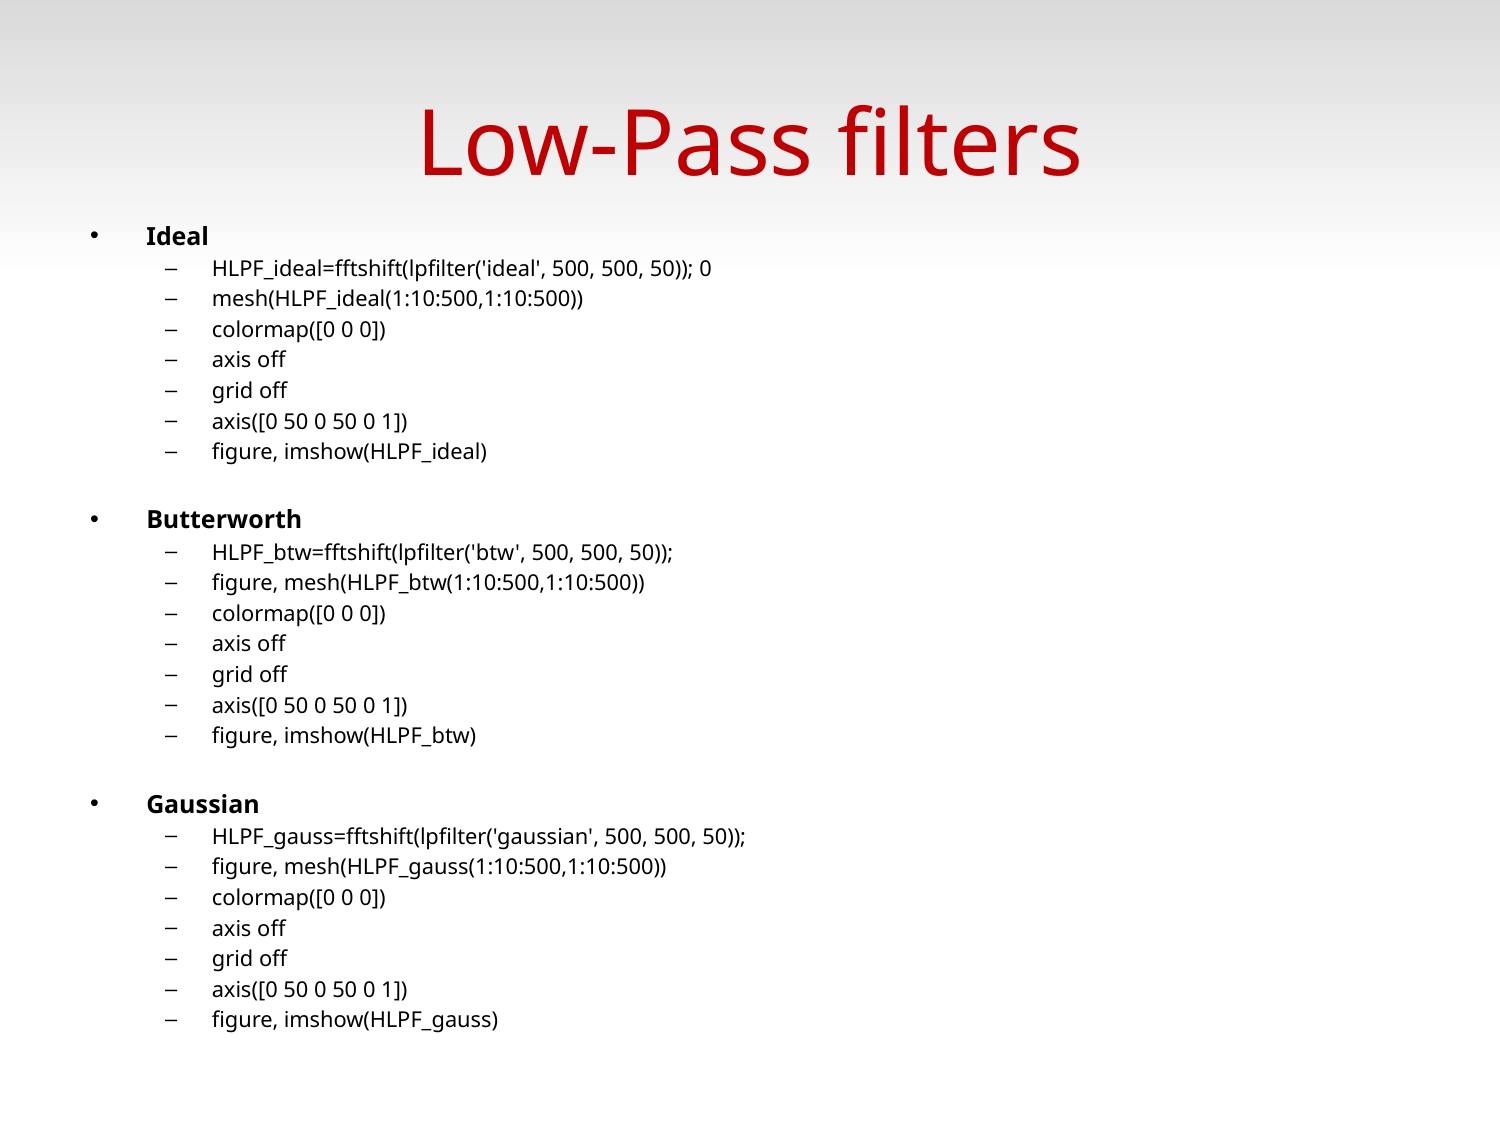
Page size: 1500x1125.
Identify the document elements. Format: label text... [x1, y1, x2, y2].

list Ideal HLPF_ideal=fftshift(lpfilter('ideal', 500, 500, 50)); 0 mesh(HLPF_ideal(1:10:500,1:10:500)) colormap([0 0 0]) axis off grid off axis([0 50 0 50 0 1]) figure, imshow(HLPF_ideal) Butterworth HLPF_btw=fftshift(lpfilter('btw', 500, 500, 50)); figure, mesh(HLPF_btw(1:10:500,1:10:500)) colormap([0 0 0]) axis off grid off axis([0 50 0 50 0 1]) figure, imshow(HLPF_btw) Gaussian HLPF_gauss=fftshift(lpfilter('gaussian', 500, 500, 50)); figure, mesh(HLPF_gauss(1:10:500,1:10:500)) colormap([0 0 0]) axis off grid off axis([0 50 0 50 0 1]) figure, imshow(HLPF_gauss) [75, 212, 1425, 955]
title Low-Pass filters [75, 45, 1425, 212]
